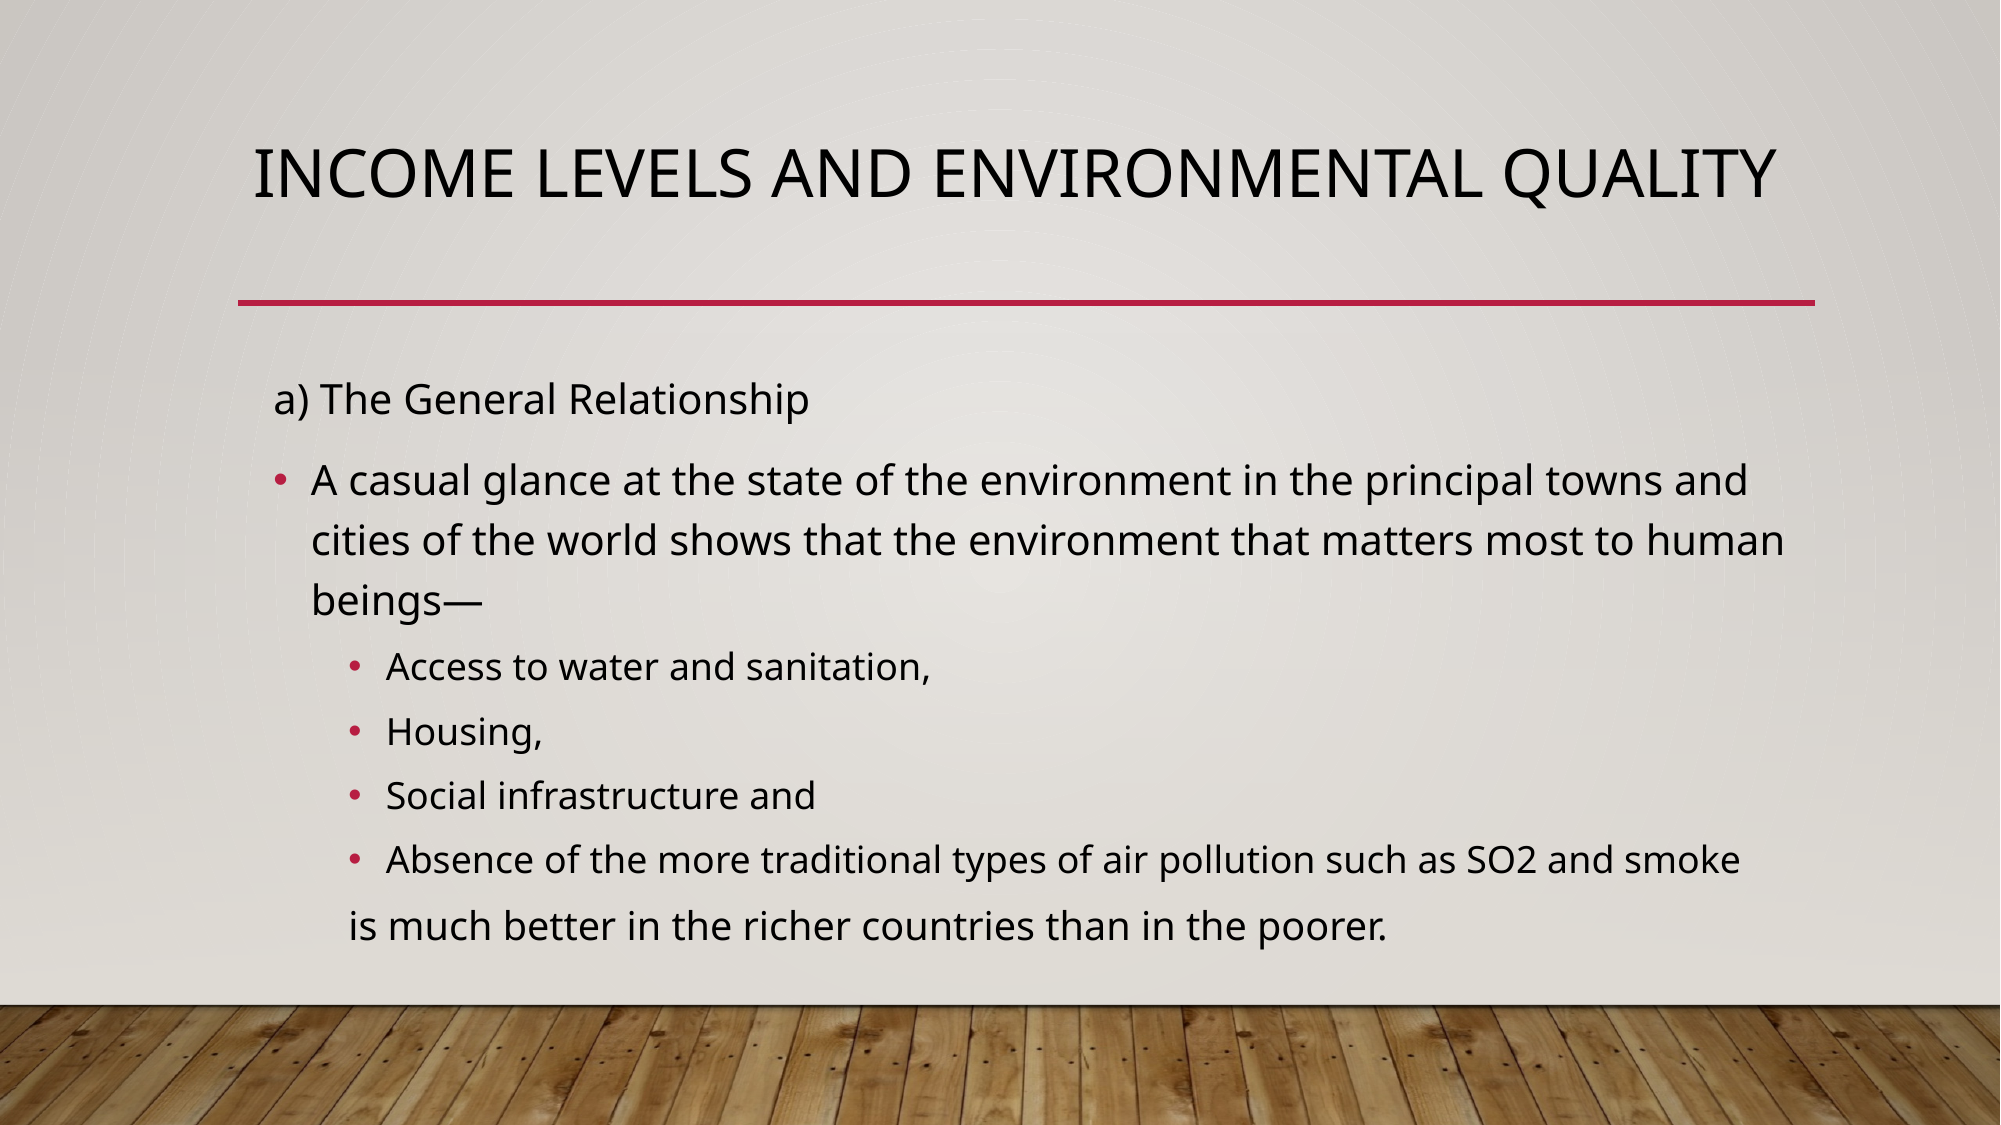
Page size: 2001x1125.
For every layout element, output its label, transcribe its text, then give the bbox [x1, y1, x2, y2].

list a) The General Relationship A casual glance at the state of the environment in the principal towns and cities of the world shows that the environment that matters most to human beings— Access to water and sanitation, Housing, Social infrastructure and Absence of the more traditional types of air pollution such as SO2 and smoke is much better in the richer countries than in the poorer. [258, 355, 1834, 1027]
title Income Levels and Environmental Quality [238, 131, 1814, 305]
picture [0, 1005, 2000, 1125]
